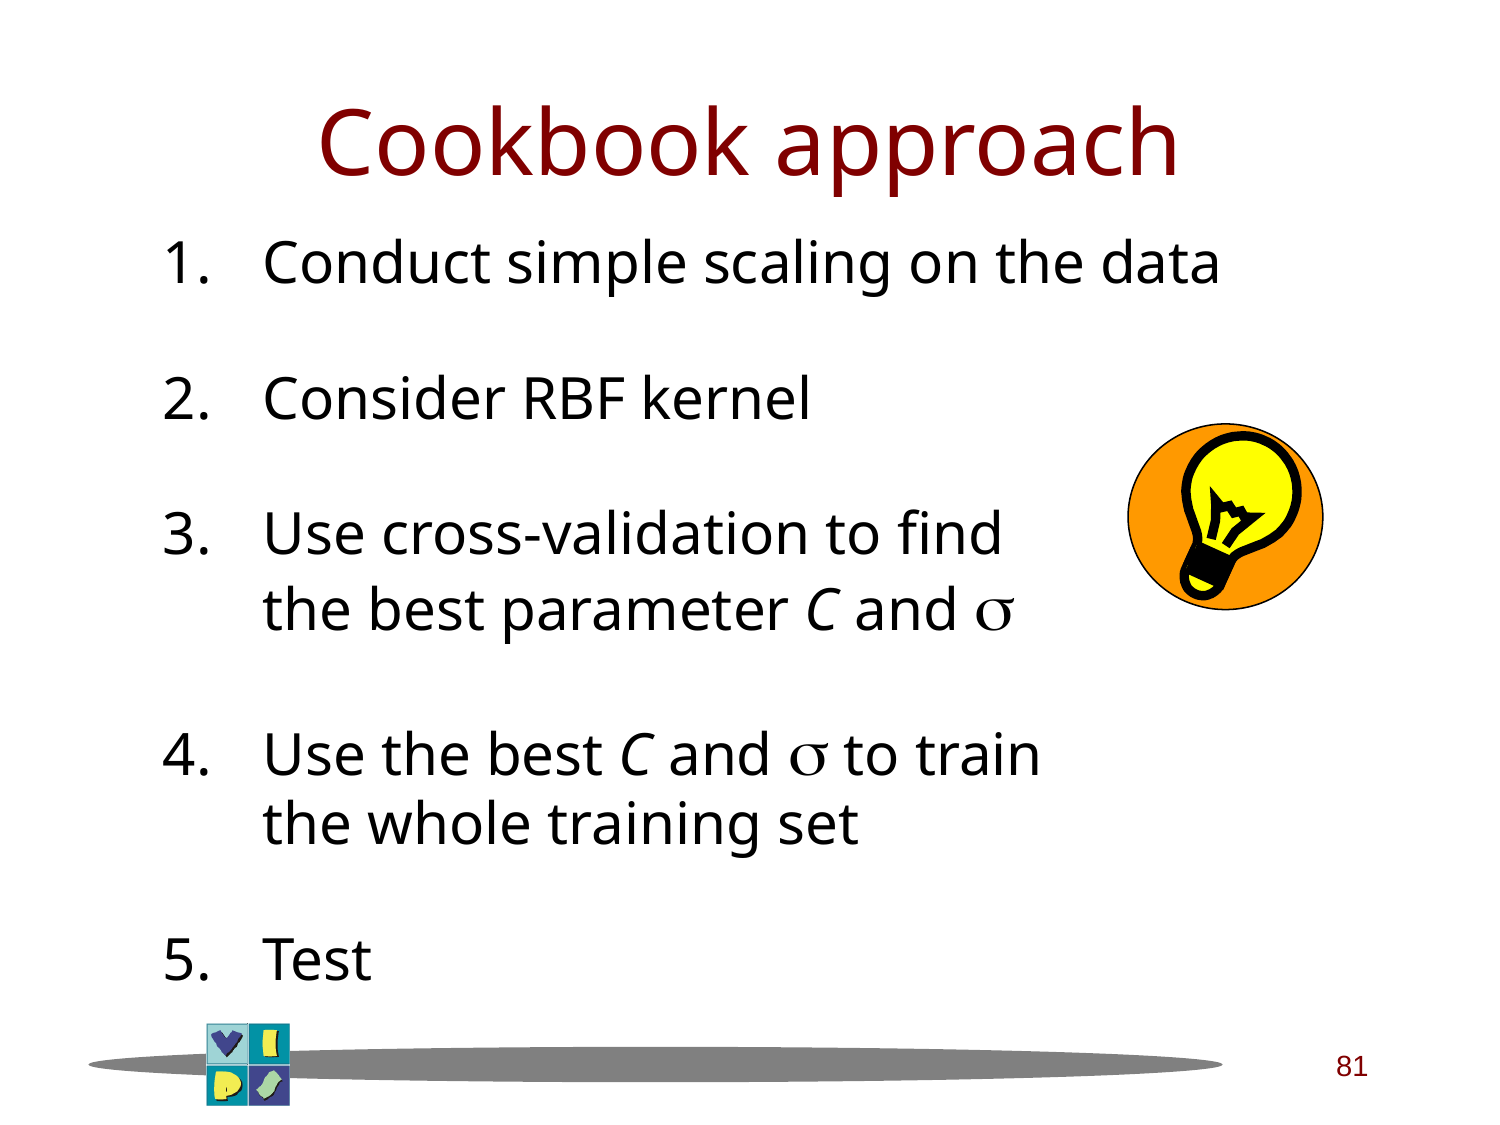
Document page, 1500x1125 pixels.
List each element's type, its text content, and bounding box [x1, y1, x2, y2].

slide_number 81 [1033, 1039, 1384, 1118]
picture [206, 1083, 290, 1106]
list Conduct simple scaling on the data Consider RBF kernel Use cross-validation to find the best parameter C and  Use the best C and  to train the whole training set Test [147, 231, 1317, 1083]
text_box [1127, 423, 1324, 610]
title Cookbook approach [75, 45, 1425, 233]
